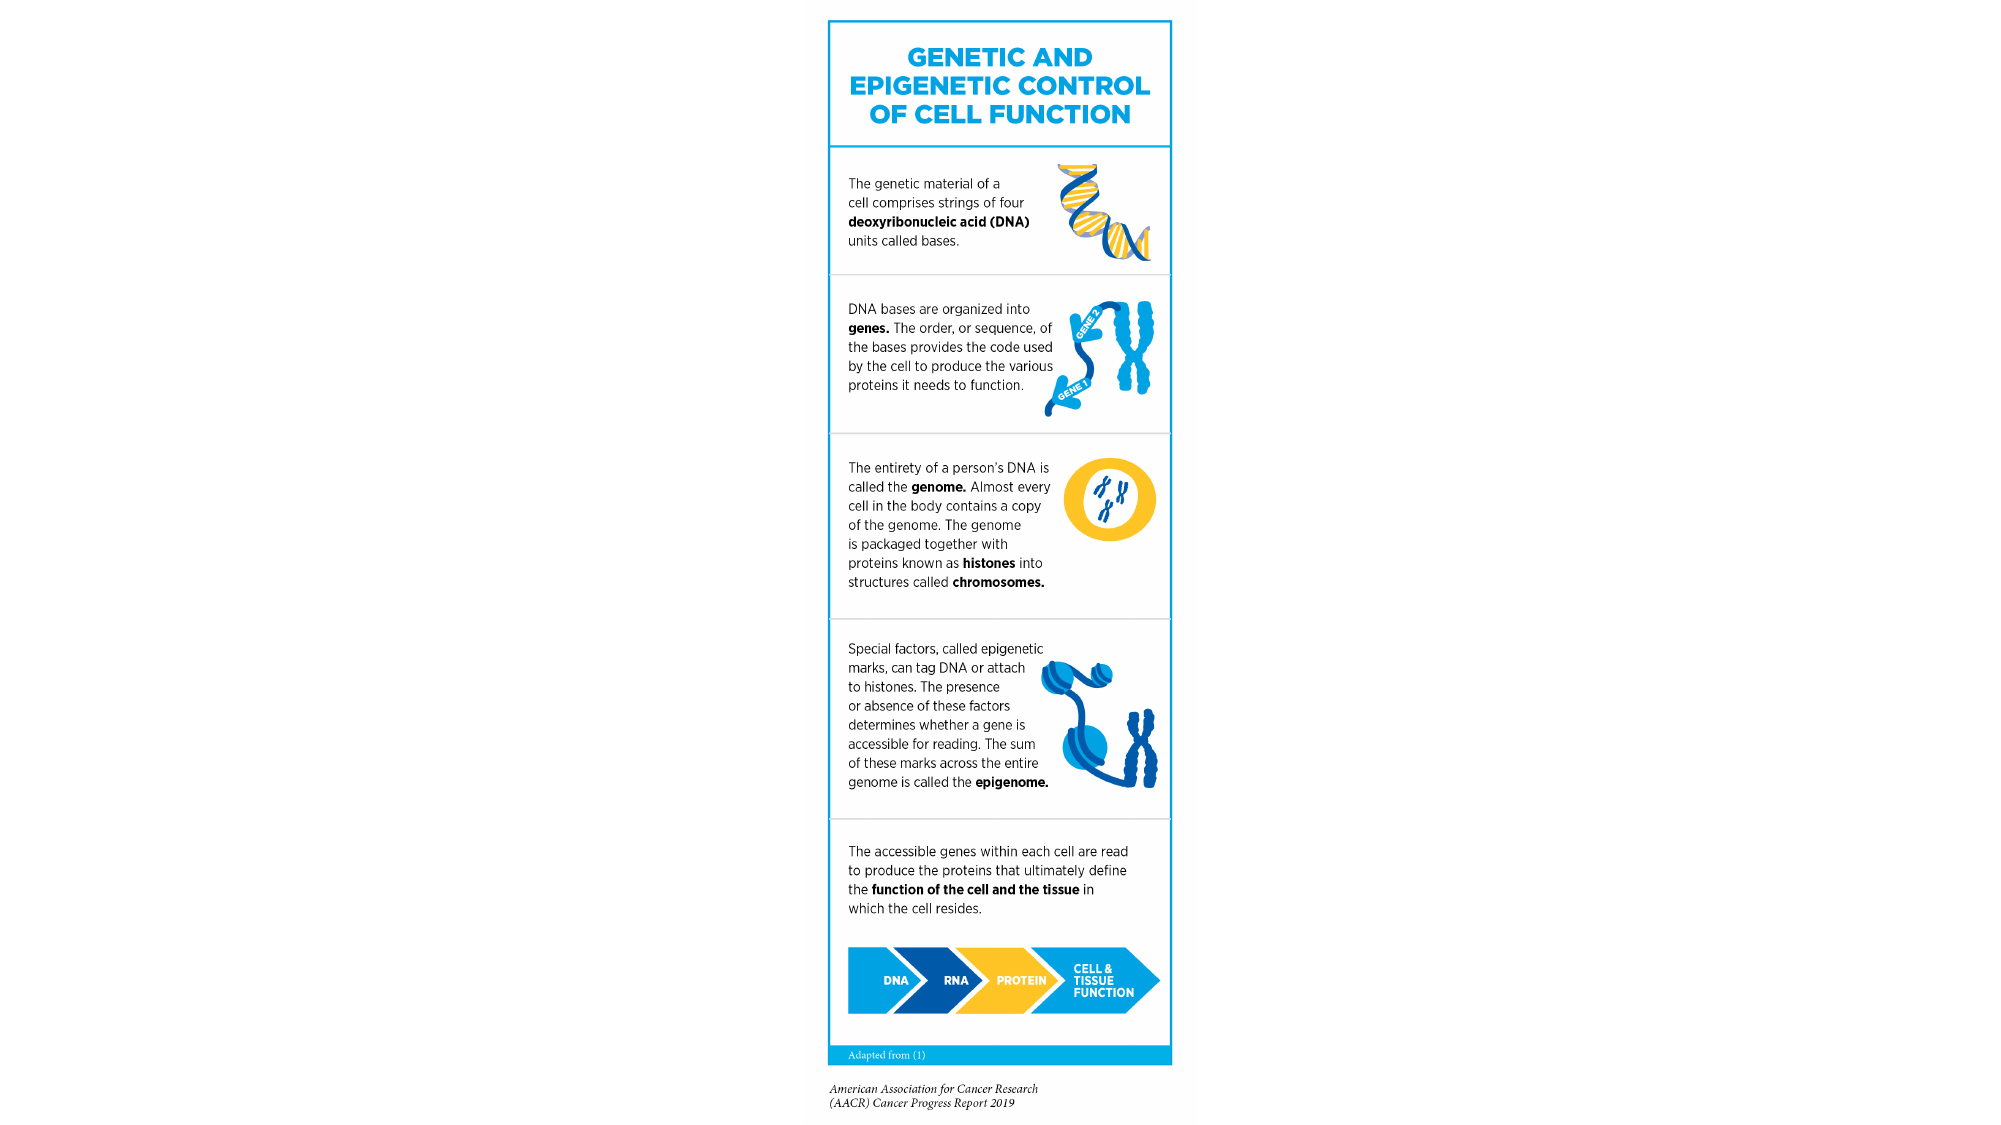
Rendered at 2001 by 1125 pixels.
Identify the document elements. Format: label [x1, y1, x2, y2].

picture [804, 0, 1196, 1125]
